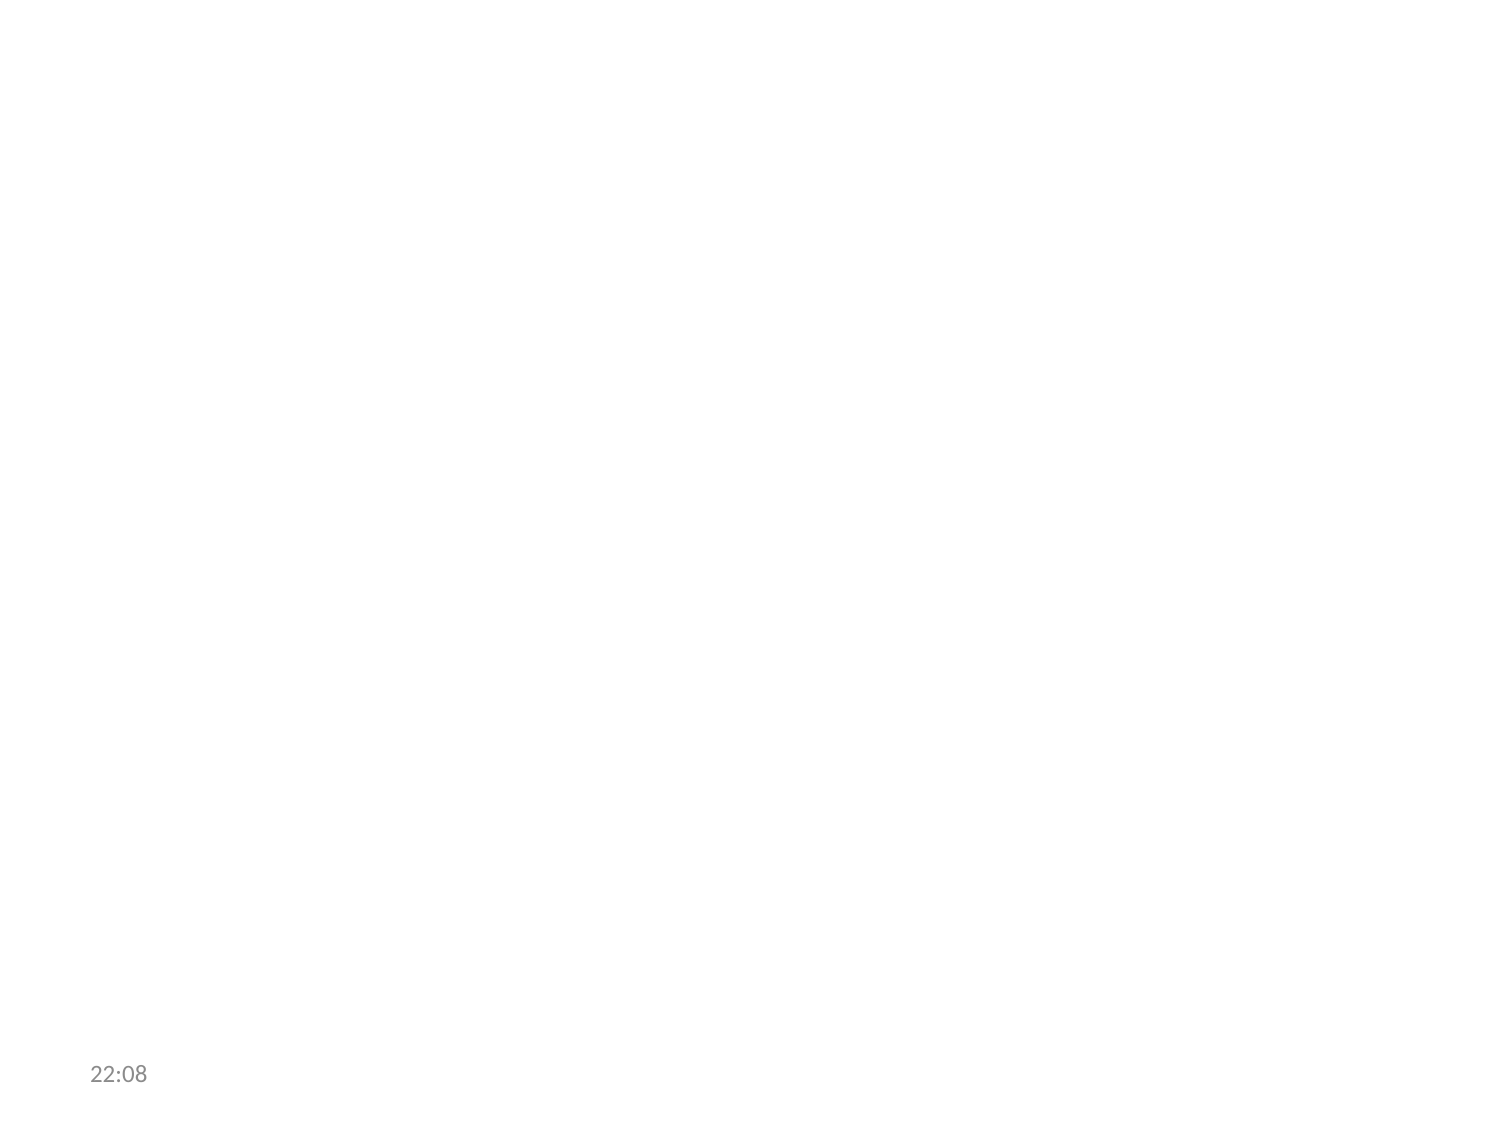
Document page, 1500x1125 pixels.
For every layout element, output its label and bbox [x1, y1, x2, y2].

slide_number [75, 1042, 425, 1103]
